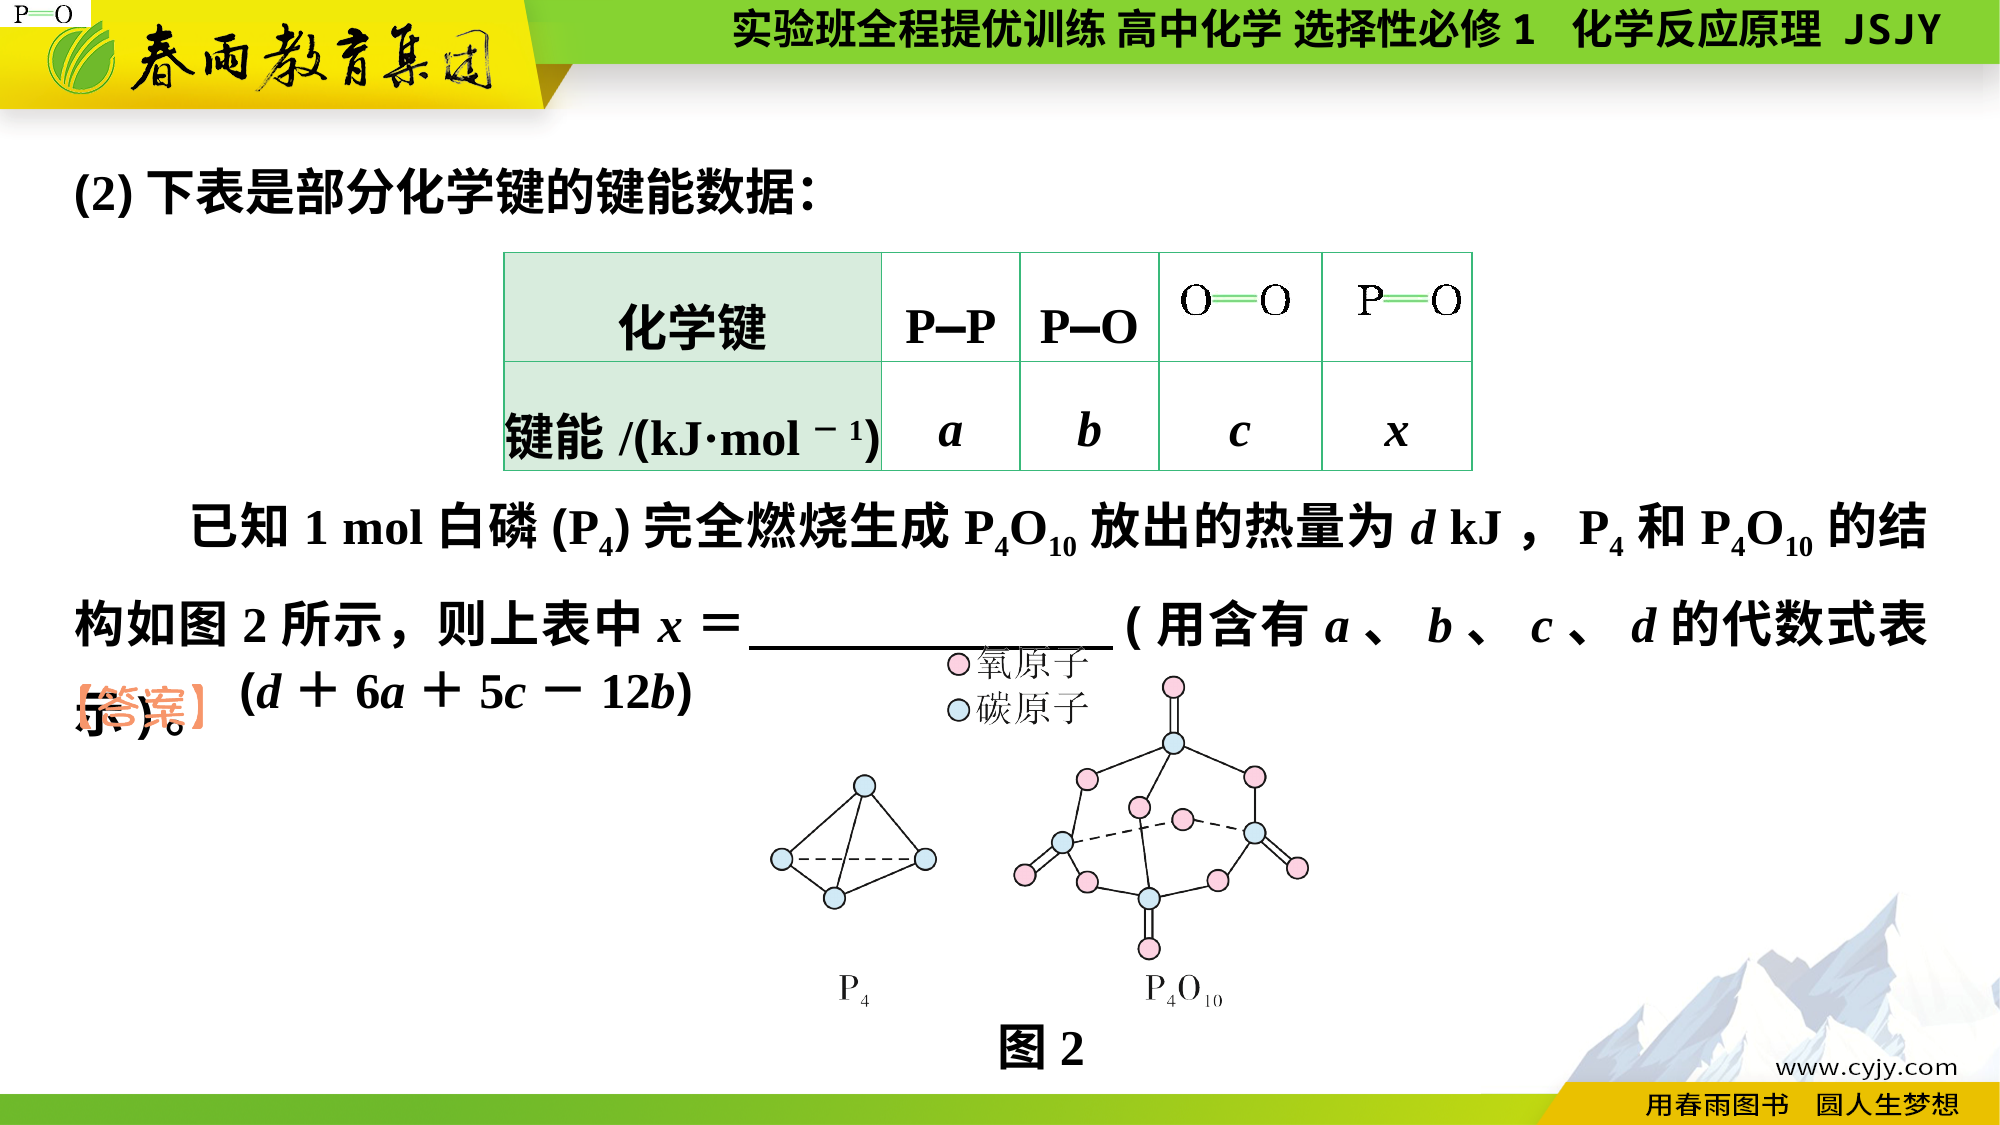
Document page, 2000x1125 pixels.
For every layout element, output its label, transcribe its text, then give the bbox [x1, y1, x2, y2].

picture [0, 0, 2000, 1125]
table_cell 键能/(kJ·mol－1) [505, 362, 881, 470]
table_header [1323, 253, 1471, 361]
table_cell x [1323, 362, 1471, 470]
list (2)下表是部分化学键的键能数据： 已知1 mol白磷(P4)完全燃烧生成P4O10放出的热量为d kJ，P4和P4O10的结构如图2所示，则上表中x＝ (用含有a、b、c、d的代数式表示)。 [59, 122, 1944, 653]
table_header P—P [882, 253, 1019, 361]
table_cell a [882, 362, 1019, 470]
table_header 化学键 [505, 253, 881, 361]
table_header P—O [1021, 253, 1158, 361]
text_box 图2 [982, 1016, 1100, 1084]
table_cell c [1160, 362, 1321, 470]
table_cell b [1021, 362, 1158, 470]
table_header [1160, 253, 1321, 361]
